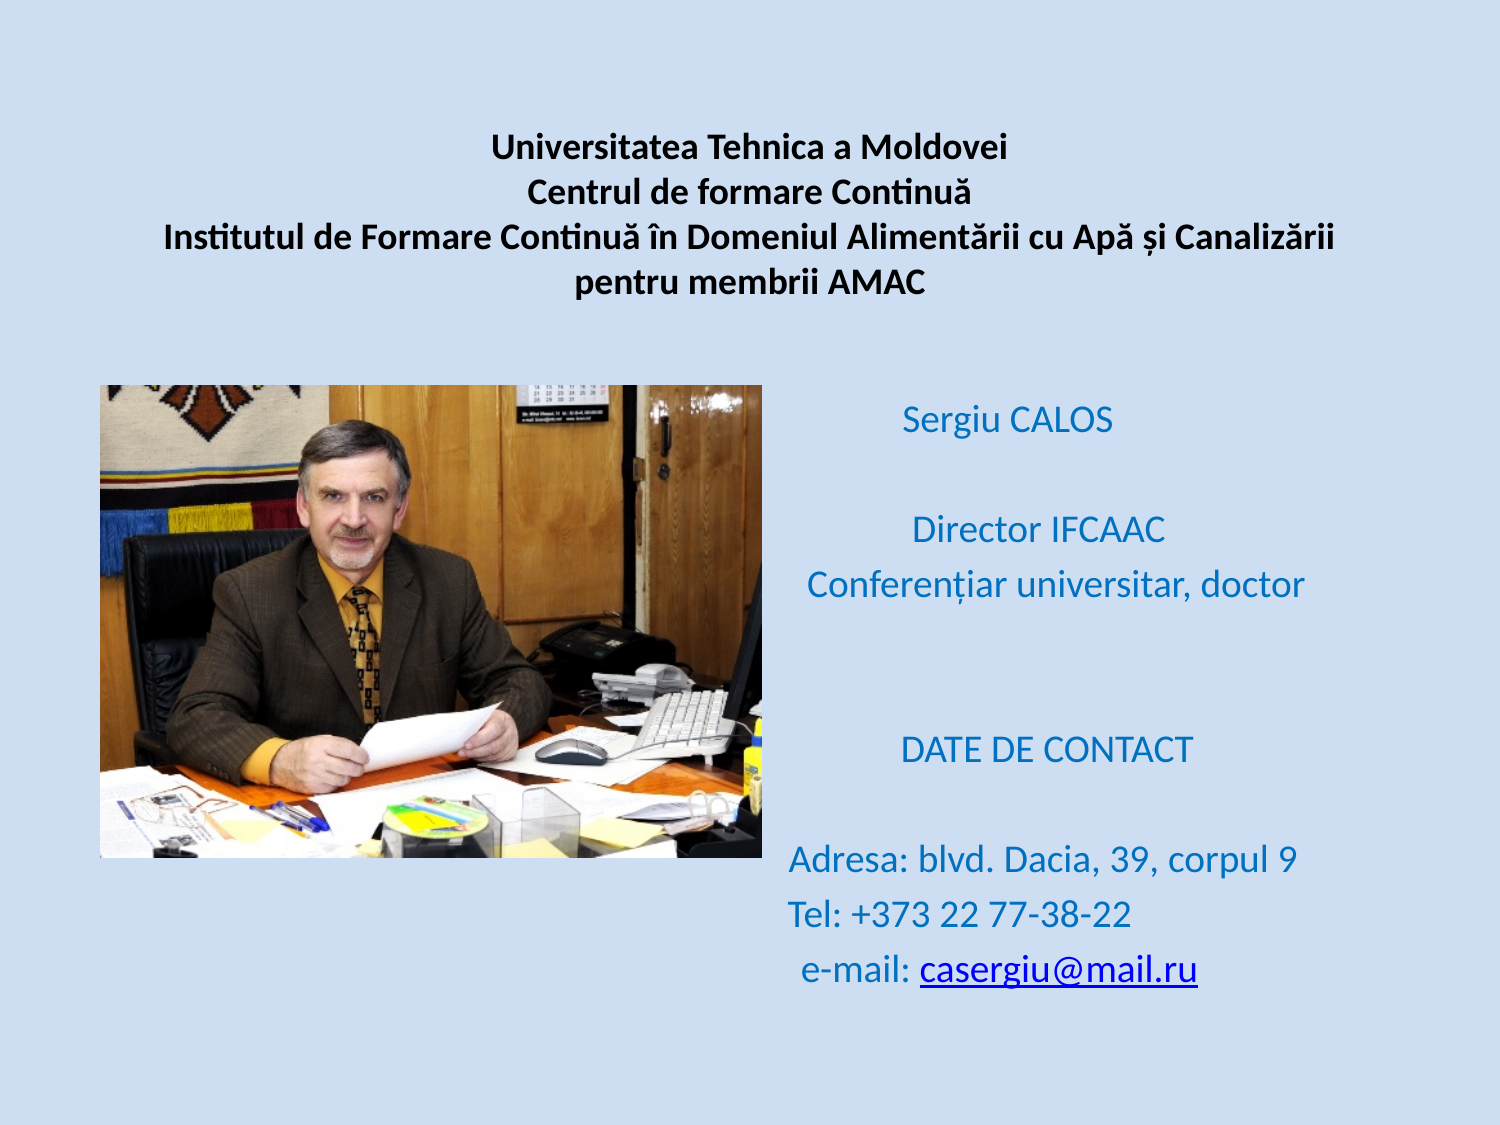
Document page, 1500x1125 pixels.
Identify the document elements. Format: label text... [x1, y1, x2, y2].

picture [100, 385, 763, 859]
title Universitatea Tehnica a Moldovei Centrul de formare Continuă Institutul de Formare Continuă în Domeniul Alimentării cu Apă și Canalizării pentru membrii AMAC [112, 101, 1388, 433]
subtitle Sergiu CALOS Director IFCAAC Conferenţiar universitar, doctor DATE DE CONTACT Adresa: blvd. Dacia, 39, corpul 9 Tel: +373 22 77-38-22 e-mail: casergiu@mail.ru [123, 385, 1376, 1000]
